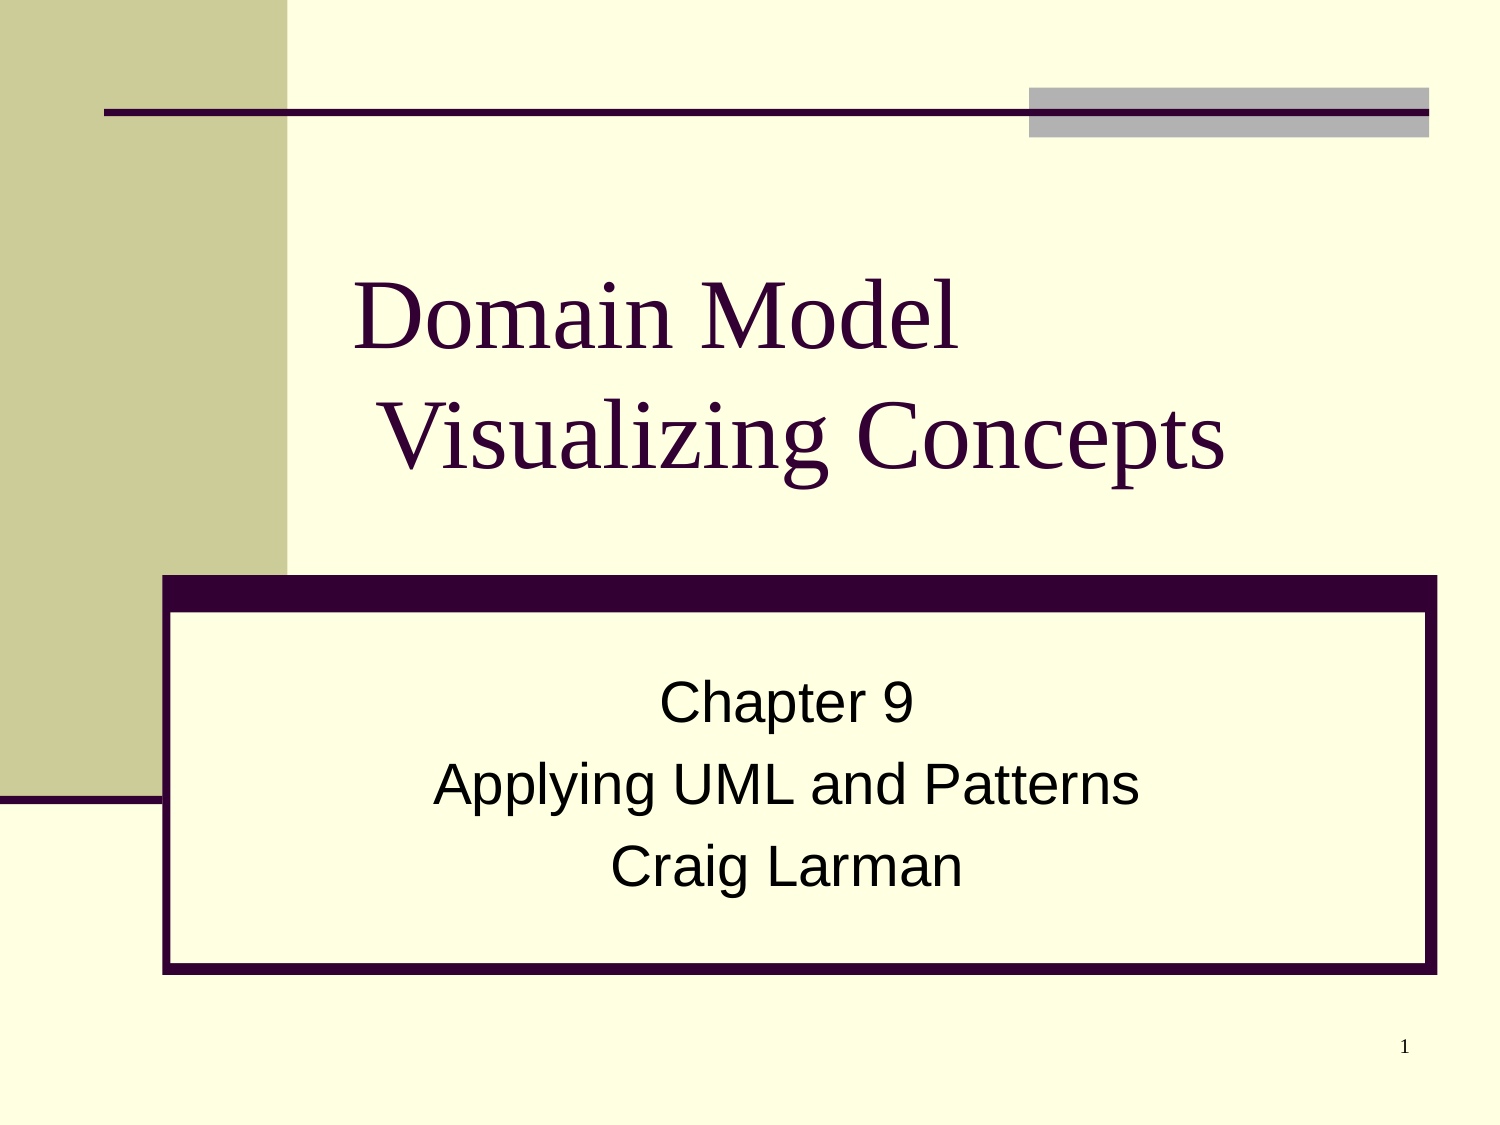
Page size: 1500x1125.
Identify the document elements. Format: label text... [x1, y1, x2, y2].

subtitle Chapter 9 Applying UML and Patterns Craig Larman [224, 649, 1351, 913]
title Domain Model Visualizing Concepts [337, 187, 1426, 551]
slide_number 1 [1112, 1024, 1426, 1101]
